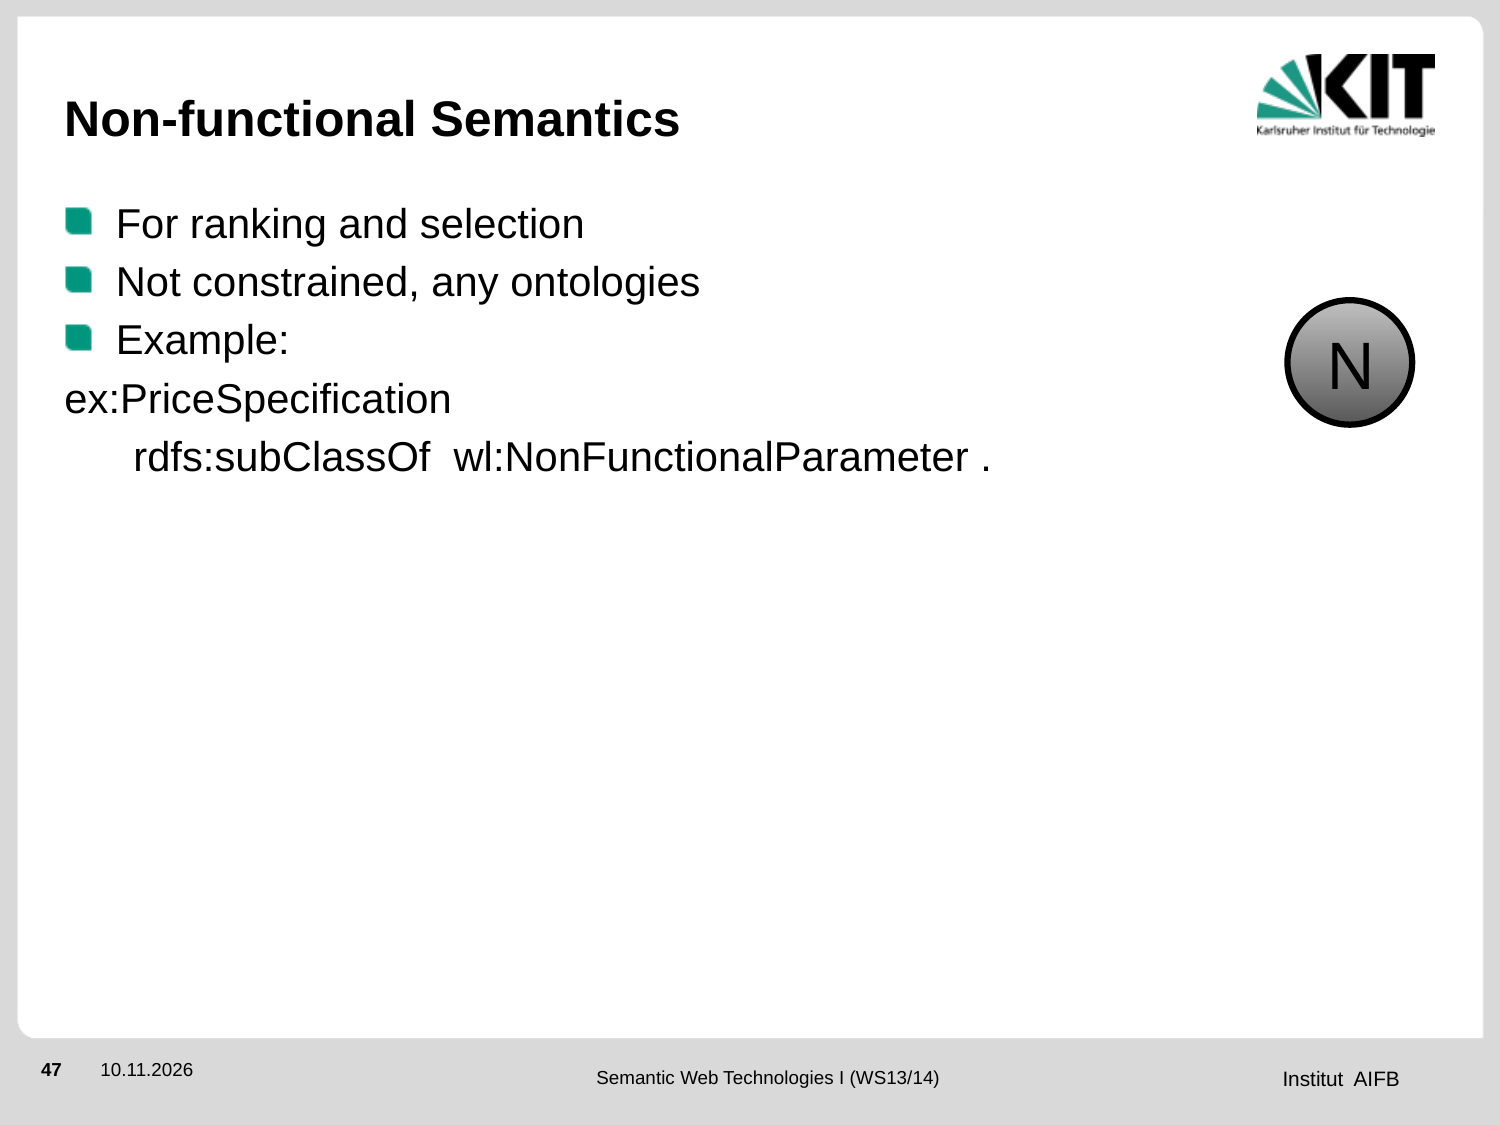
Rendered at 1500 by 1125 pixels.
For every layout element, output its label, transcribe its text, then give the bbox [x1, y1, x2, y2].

list For ranking and selection Not constrained, any ontologies Example: ex:PriceSpecification rdfs:subClassOf wl:NonFunctionalParameter . [64, 196, 1436, 1000]
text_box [1287, 299, 1413, 425]
title Non-functional Semantics [64, 54, 1198, 147]
picture [0, 0, 1500, 1125]
